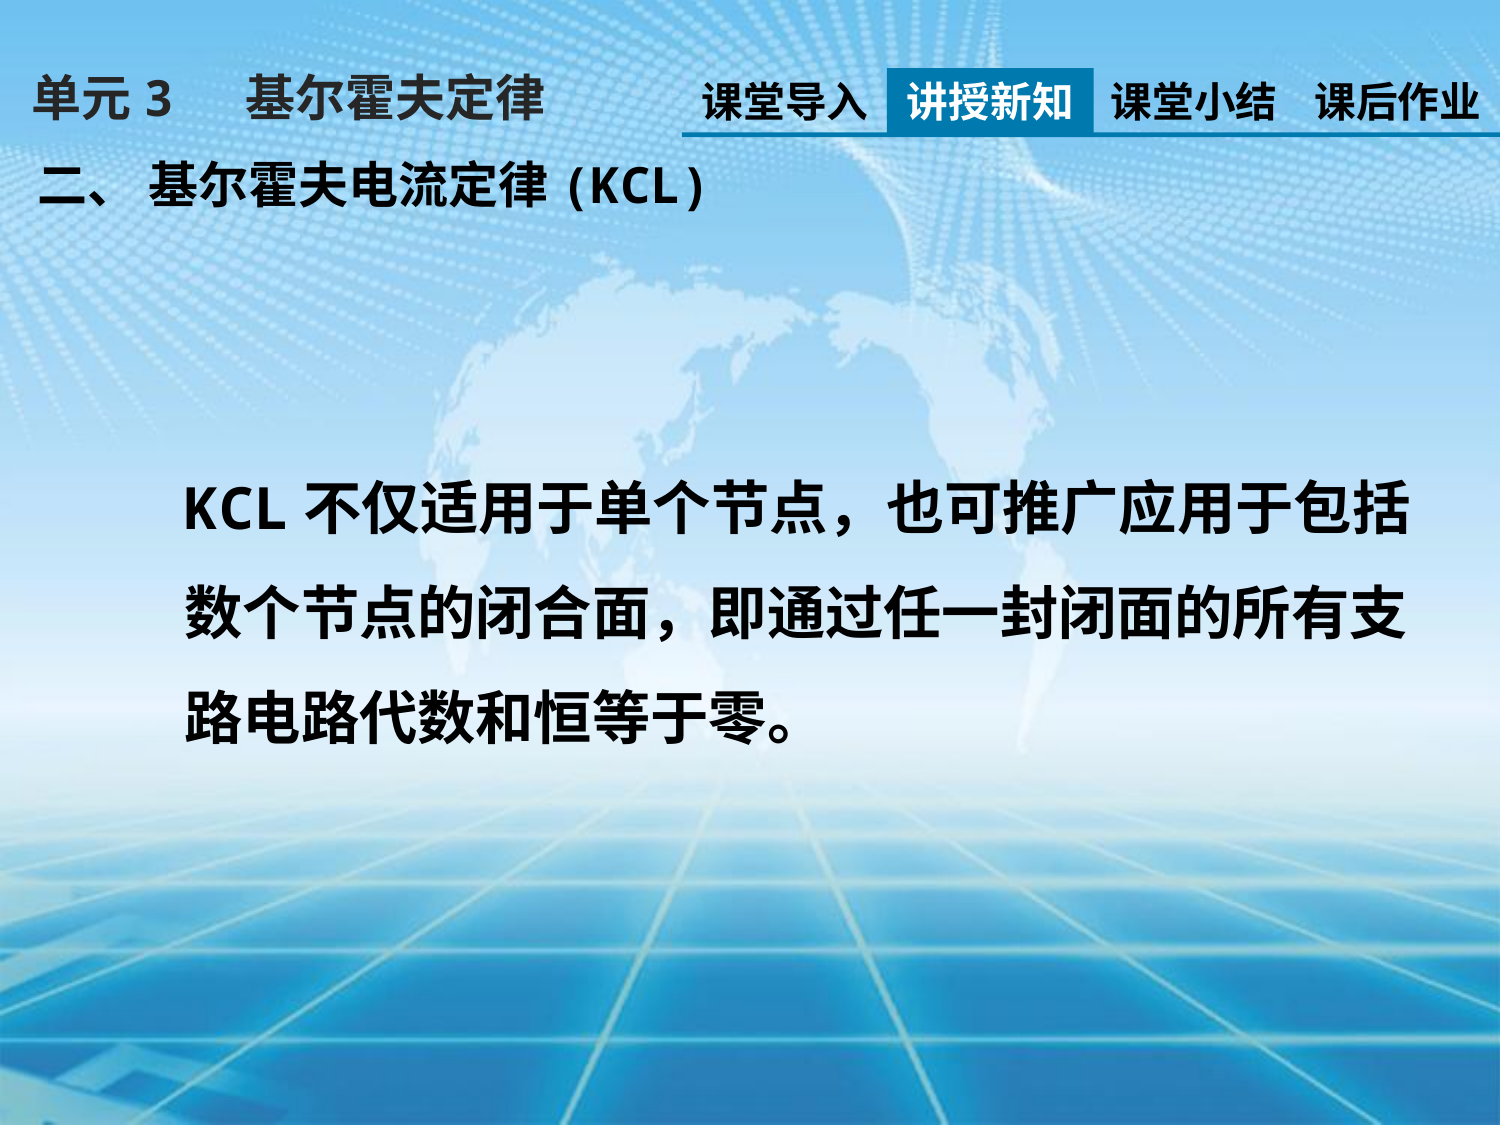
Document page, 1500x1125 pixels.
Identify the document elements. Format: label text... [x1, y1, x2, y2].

text_box KCL不仅适用于单个节点，也可推广应用于包括 数个节点的闭合面，即通过任一封闭面的所有支 路电路代数和恒等于零。 [169, 428, 1426, 759]
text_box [16, 59, 1500, 135]
text_box 二、 基尔霍夫电流定律(KCL) [20, 177, 728, 276]
picture [0, 0, 1500, 1125]
